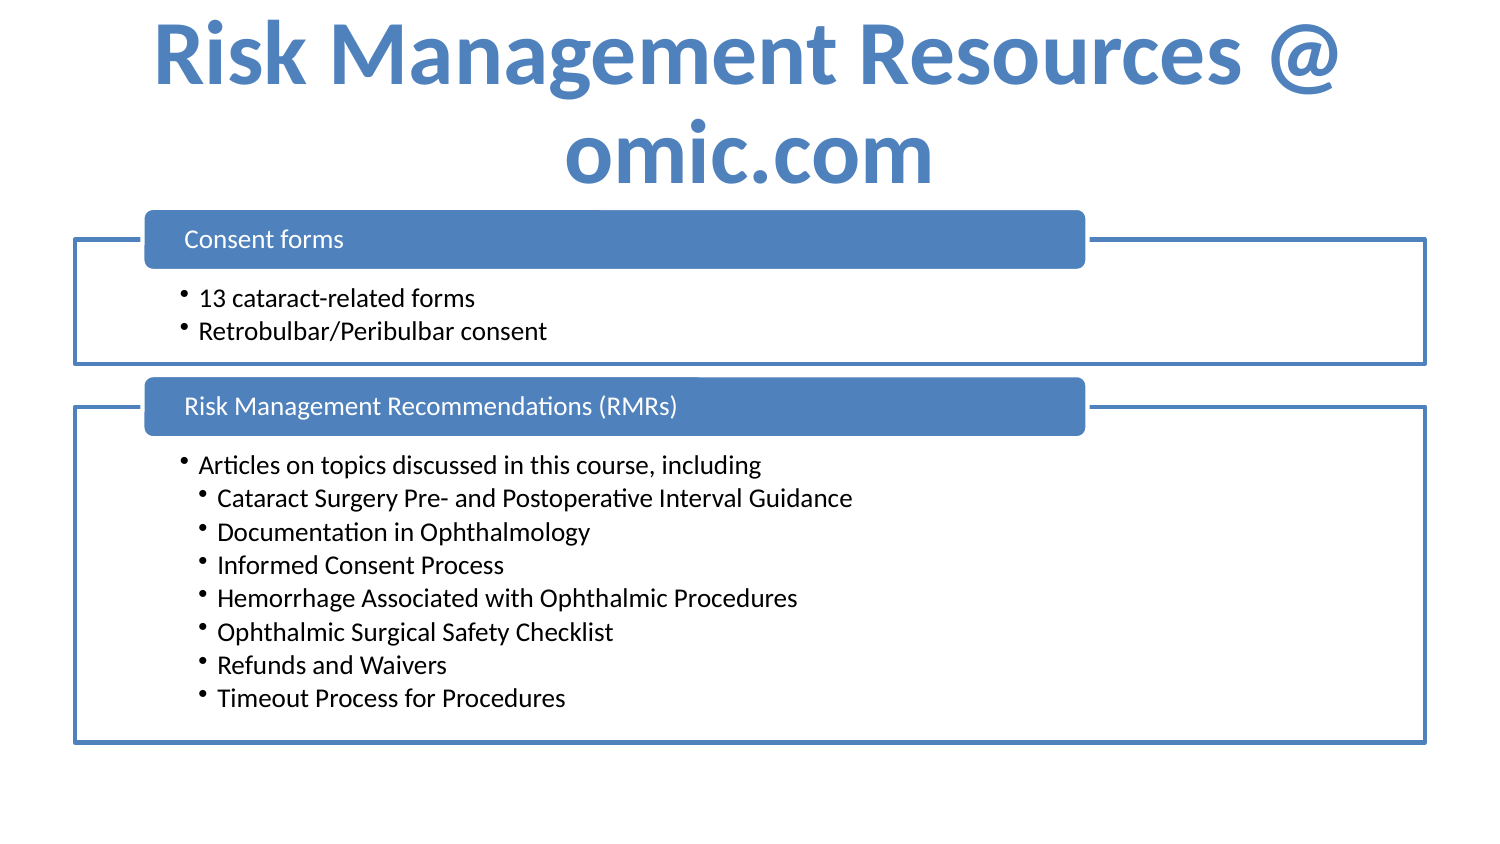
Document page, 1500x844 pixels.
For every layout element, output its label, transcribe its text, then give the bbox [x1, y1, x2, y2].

title Risk Management Resources @ omic.com [75, 33, 1425, 175]
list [74, 196, 1426, 754]
